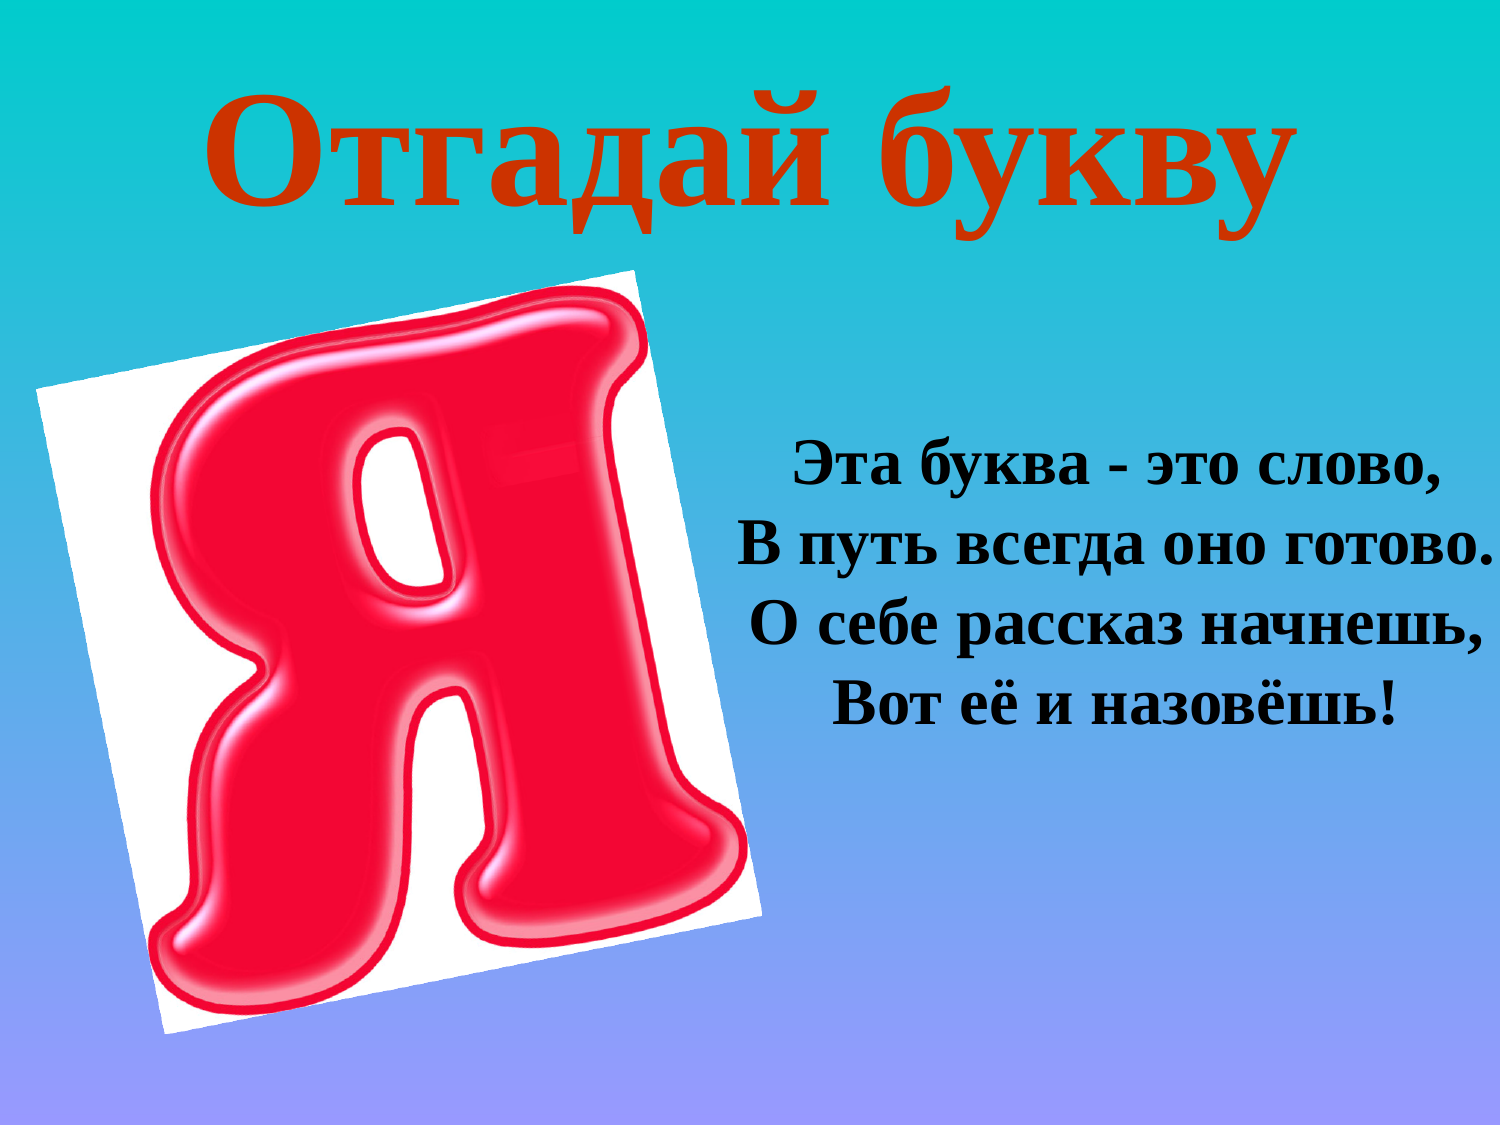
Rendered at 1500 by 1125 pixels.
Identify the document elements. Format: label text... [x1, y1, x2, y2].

picture [37, 270, 762, 1034]
list Эта буква - это слово, В путь всегда оно готово. О себе рассказ начнешь, Вот её и назовёшь! [708, 410, 1500, 809]
title Отгадай букву [75, 45, 1425, 233]
